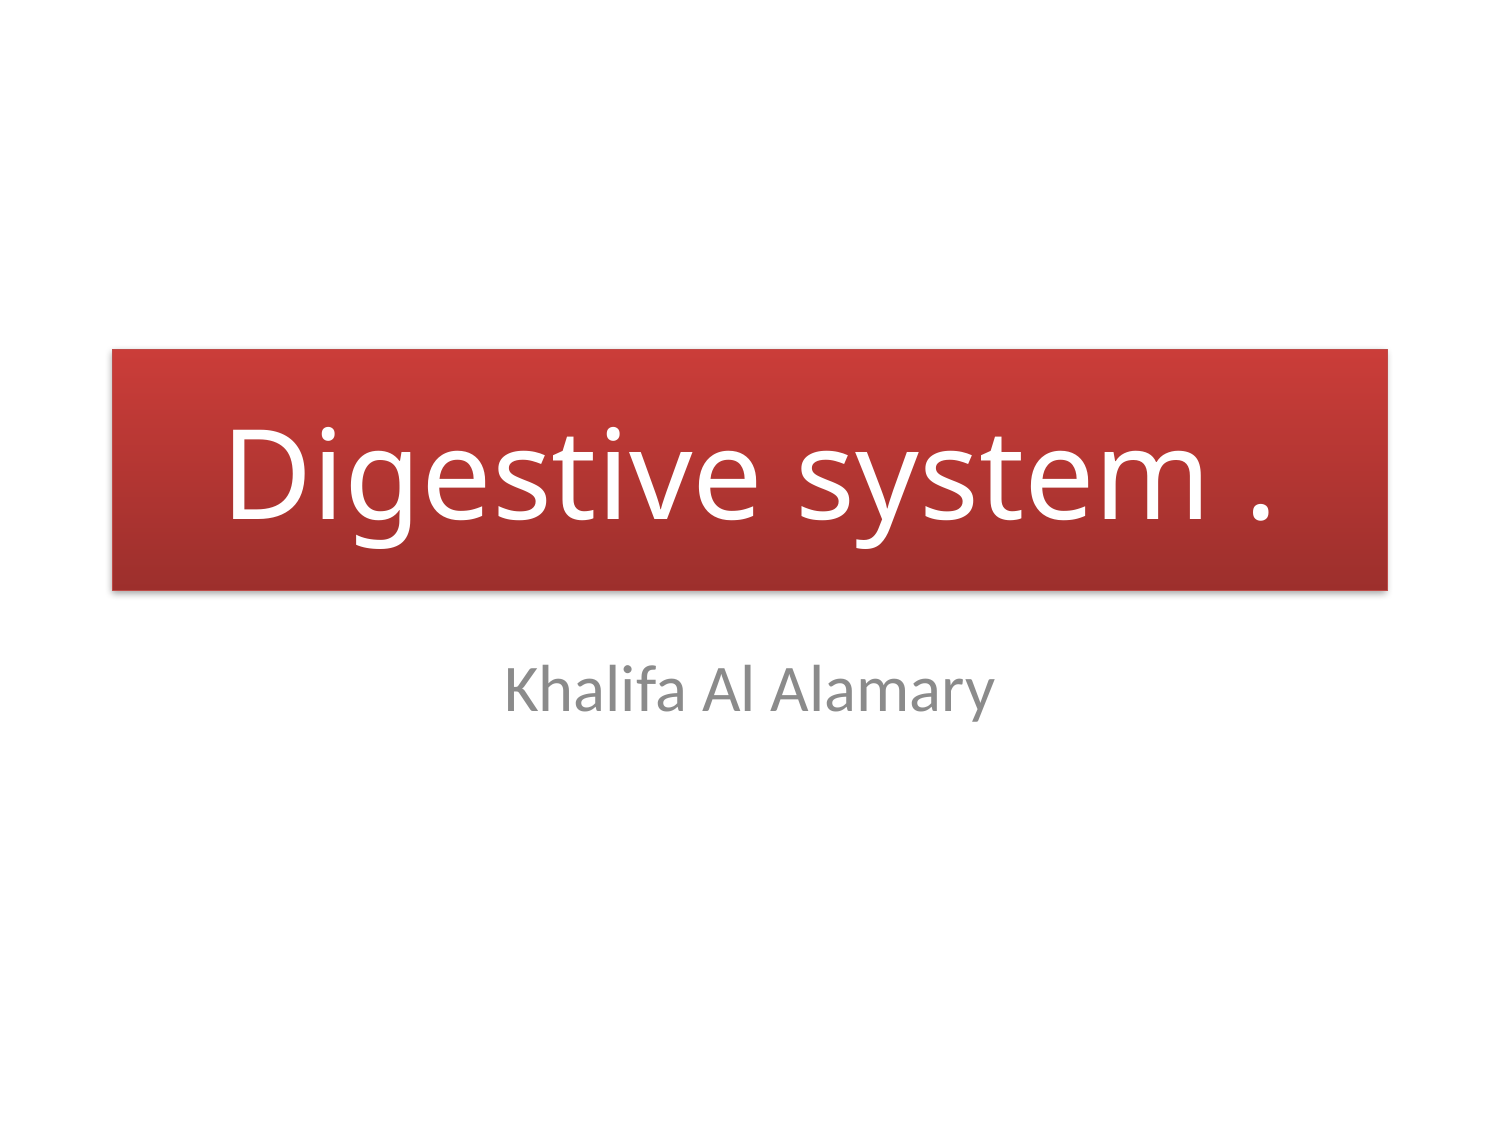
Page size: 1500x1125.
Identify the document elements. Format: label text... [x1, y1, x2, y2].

subtitle Khalifa Al Alamary [225, 637, 1275, 925]
title Digestive system . [112, 349, 1388, 591]
